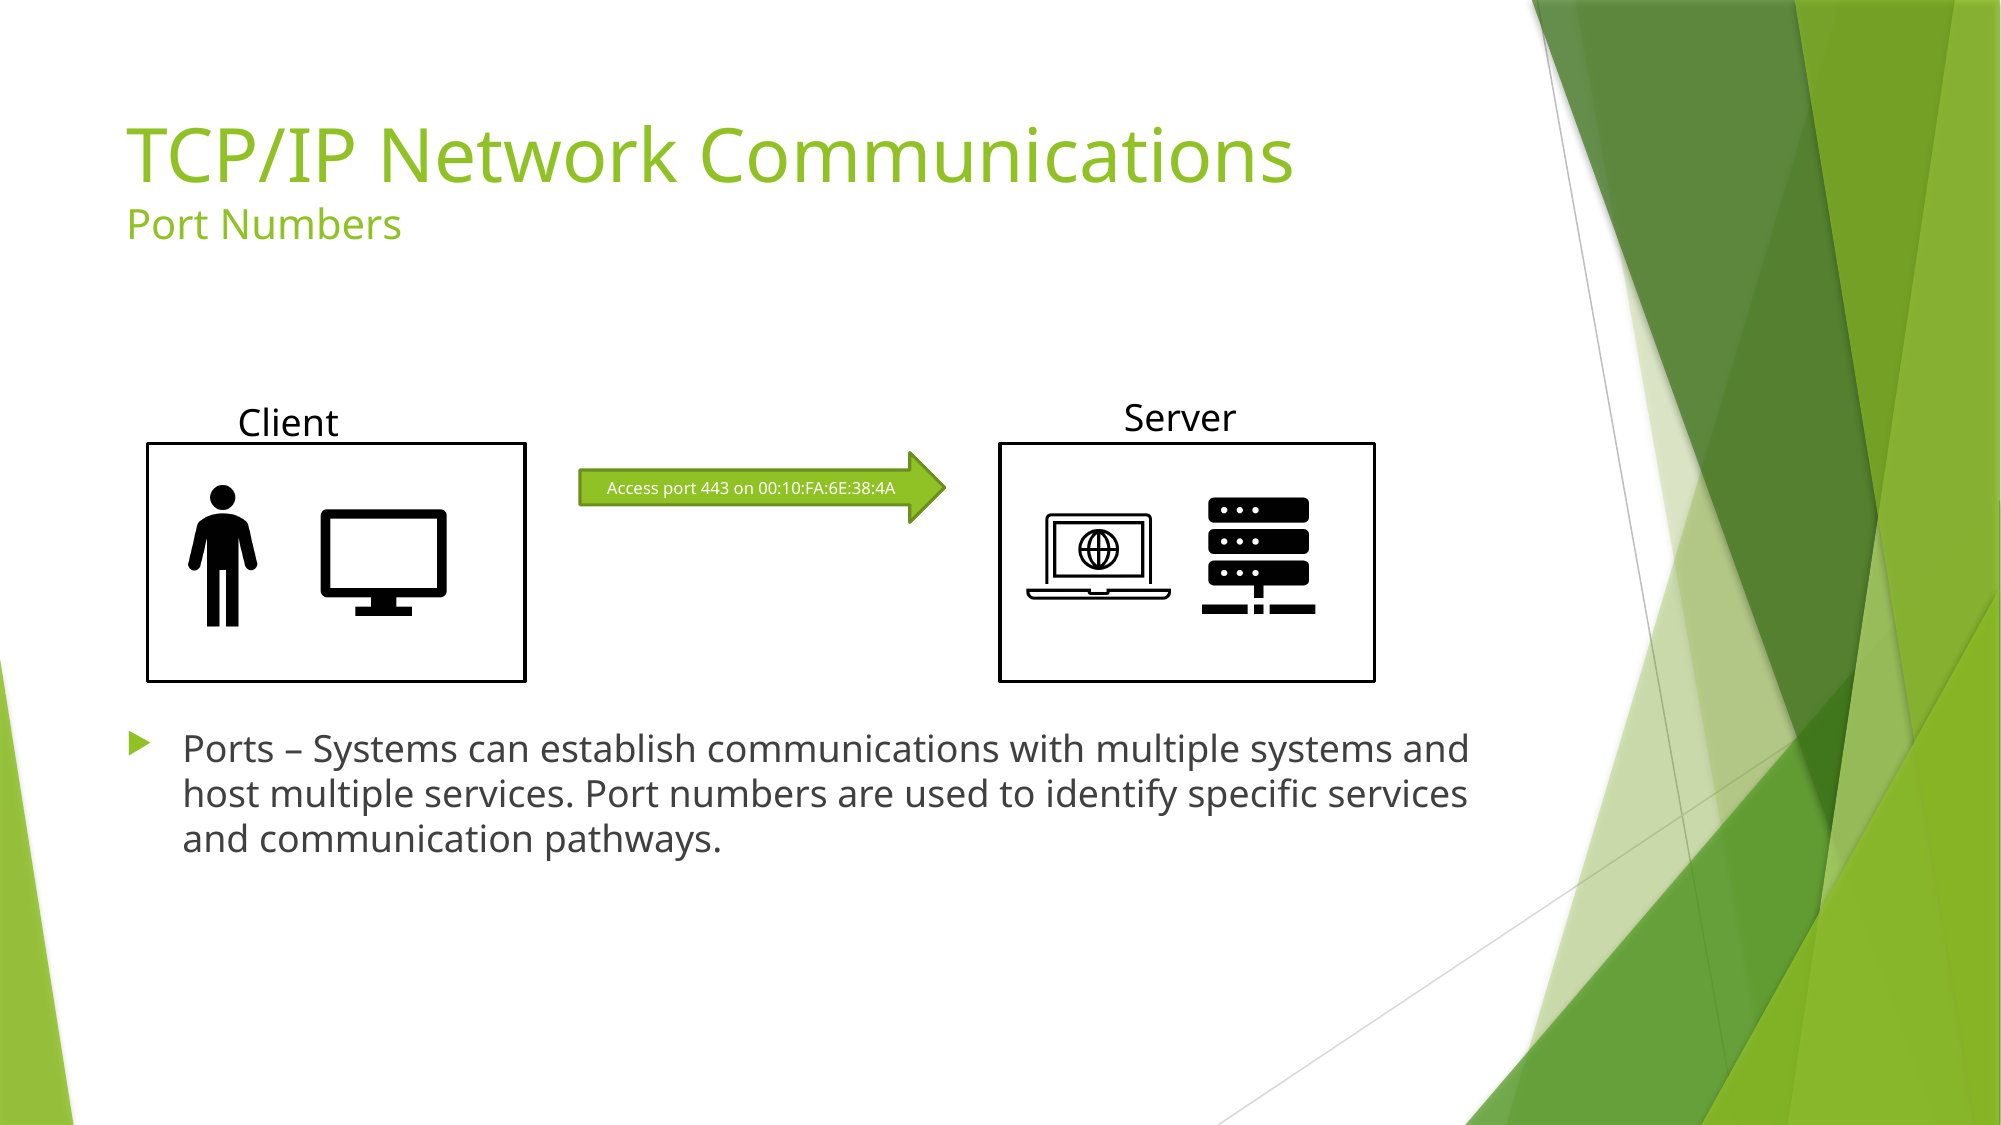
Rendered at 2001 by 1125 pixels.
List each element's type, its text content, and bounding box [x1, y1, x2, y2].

text_box Access port 443 on 00:10:FA:6E:38:4A [578, 451, 946, 524]
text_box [999, 386, 1376, 683]
list Ports – Systems can establish communications with multiple systems and host multiple services. Port numbers are used to identify specific services and communication pathways. [111, 717, 1522, 1025]
title TCP/IP Network Communications Port Numbers [111, 99, 1522, 317]
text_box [147, 391, 526, 683]
